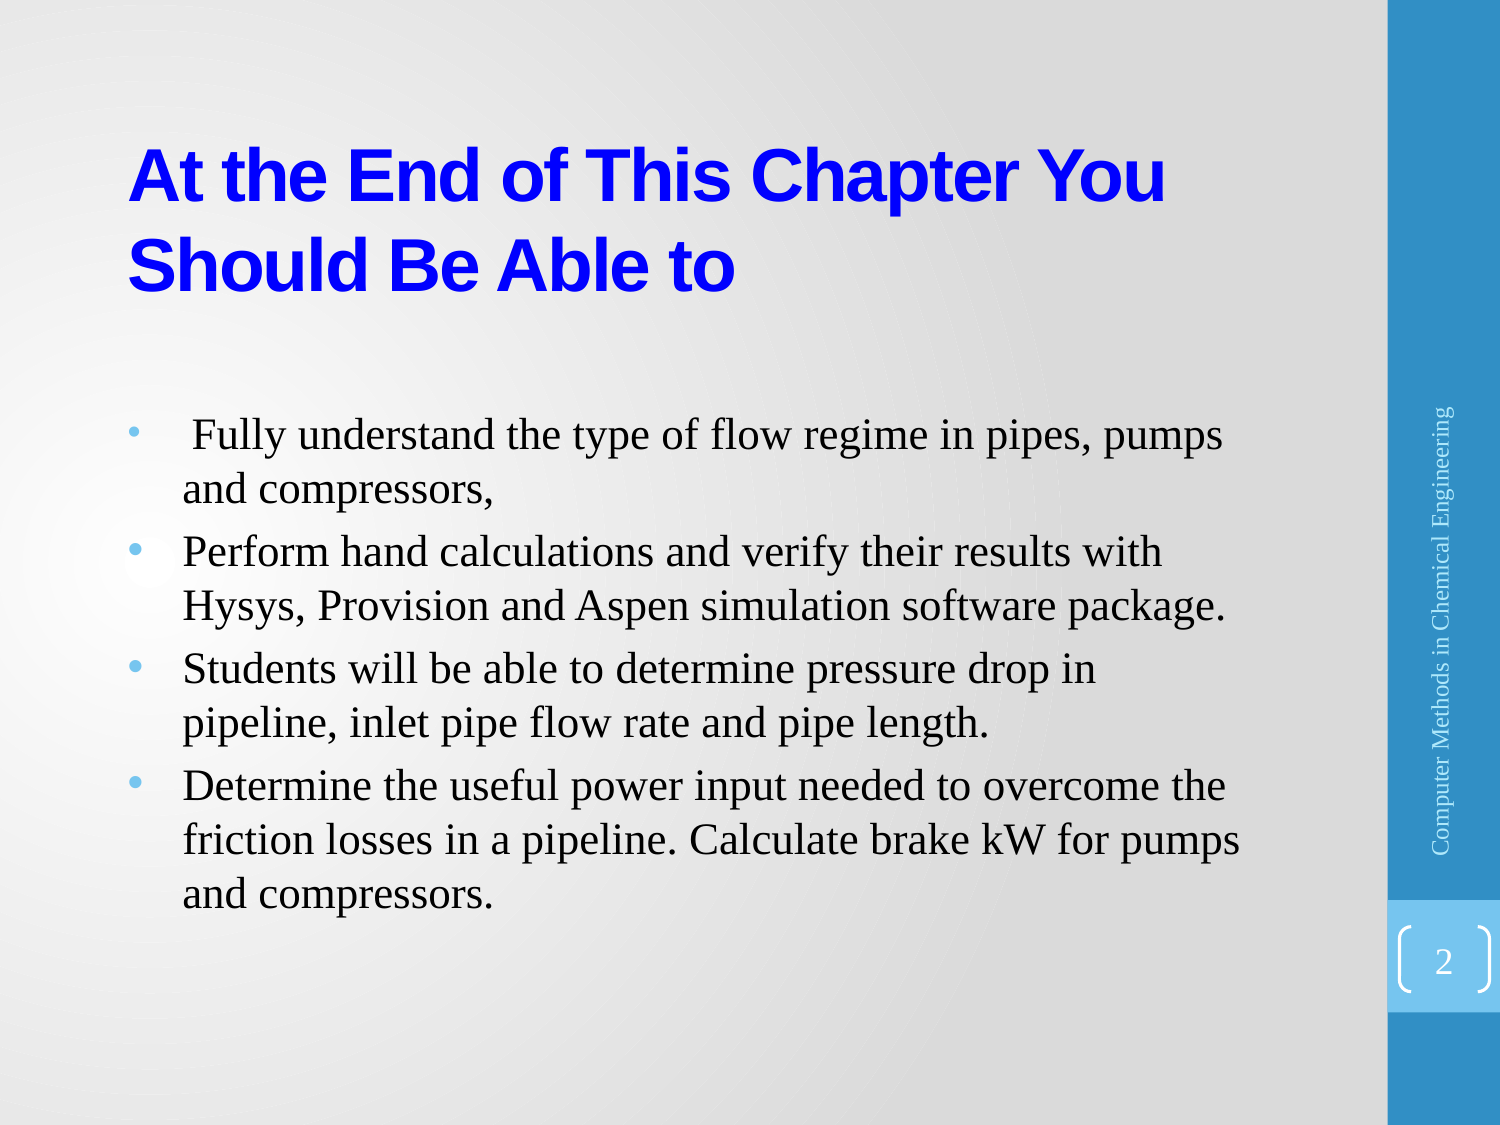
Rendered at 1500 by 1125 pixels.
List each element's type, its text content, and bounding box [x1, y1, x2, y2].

slide_number 2 [1397, 925, 1492, 994]
footer Computer Methods in Chemical Engineering [1408, 391, 1469, 889]
subtitle Fully understand the type of flow regime in pipes, pumps and compressors, Perform hand calculations and verify their results with Hysys, Provision and Aspen simulation software package. Students will be able to determine pressure drop in pipeline, inlet pipe flow rate and pipe length. Determine the useful power input needed to overcome the friction losses in a pipeline. Calculate brake kW for pumps and compressors. [112, 397, 1277, 925]
title At the End of This Chapter You Should Be Able to [112, 94, 1277, 314]
